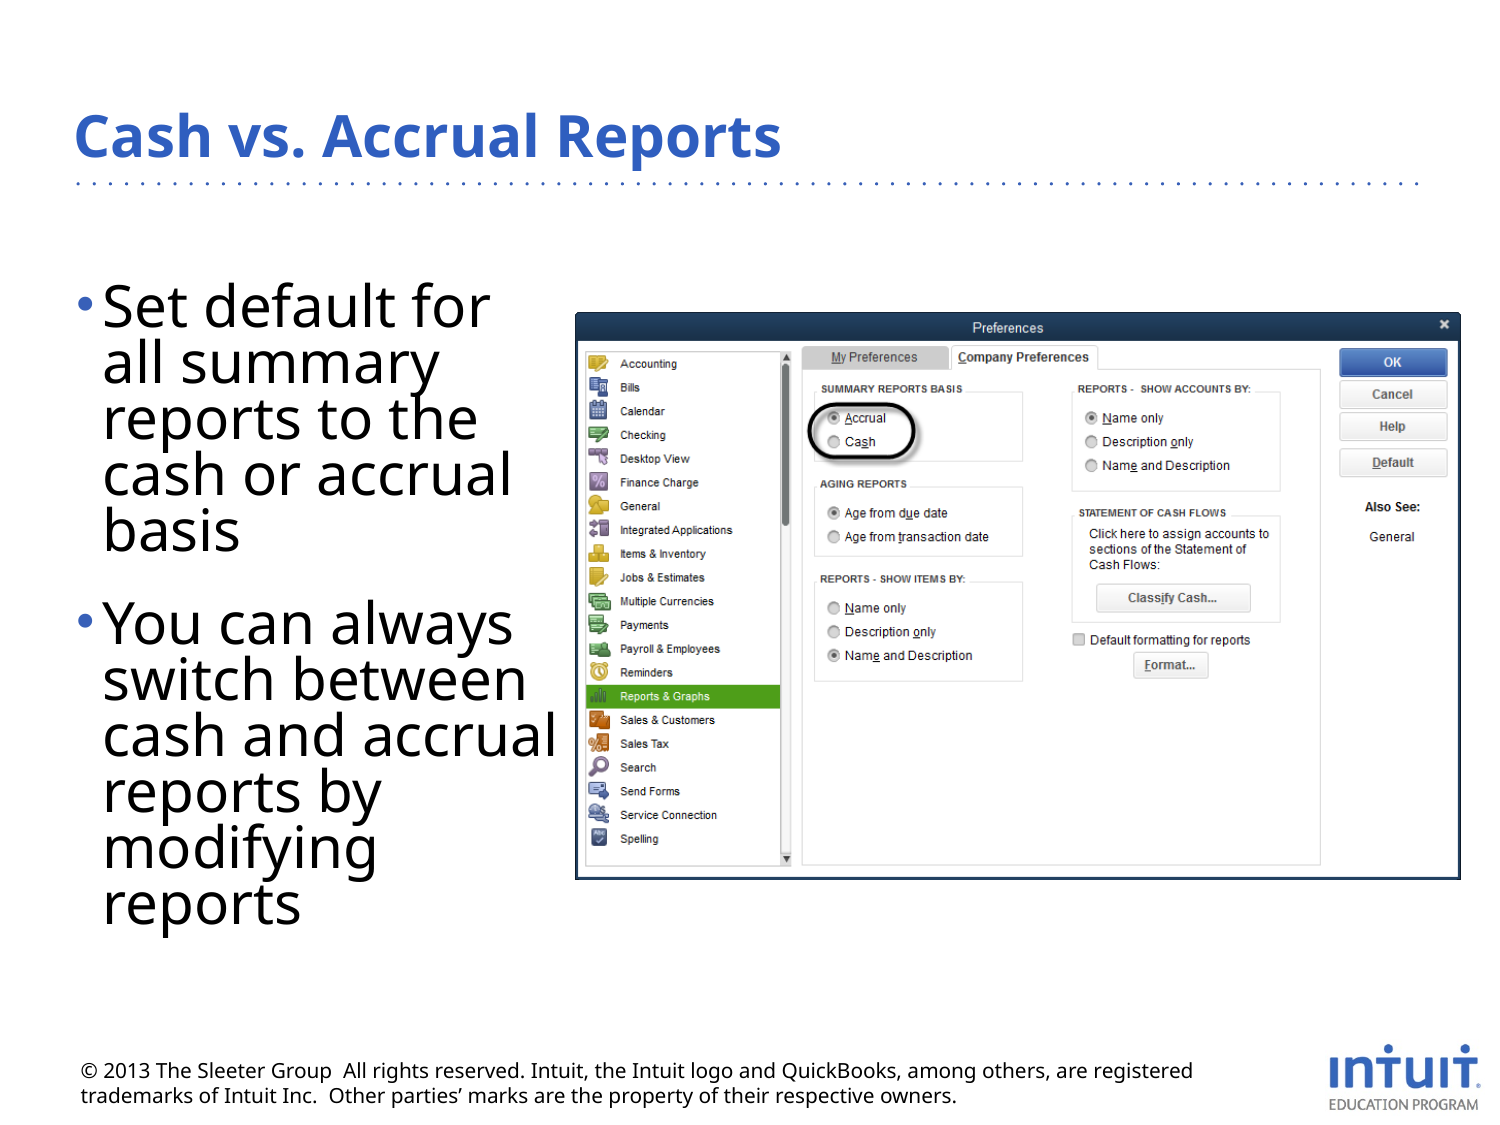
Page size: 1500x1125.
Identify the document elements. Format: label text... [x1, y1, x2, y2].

picture [1325, 1039, 1485, 1116]
list Set default for all summary reports to the cash or accrual basis You can always switch between cash and accrual reports by modifying reports [75, 275, 563, 1018]
picture [574, 312, 1461, 880]
title Cash vs. Accrual Reports [73, 62, 1424, 169]
